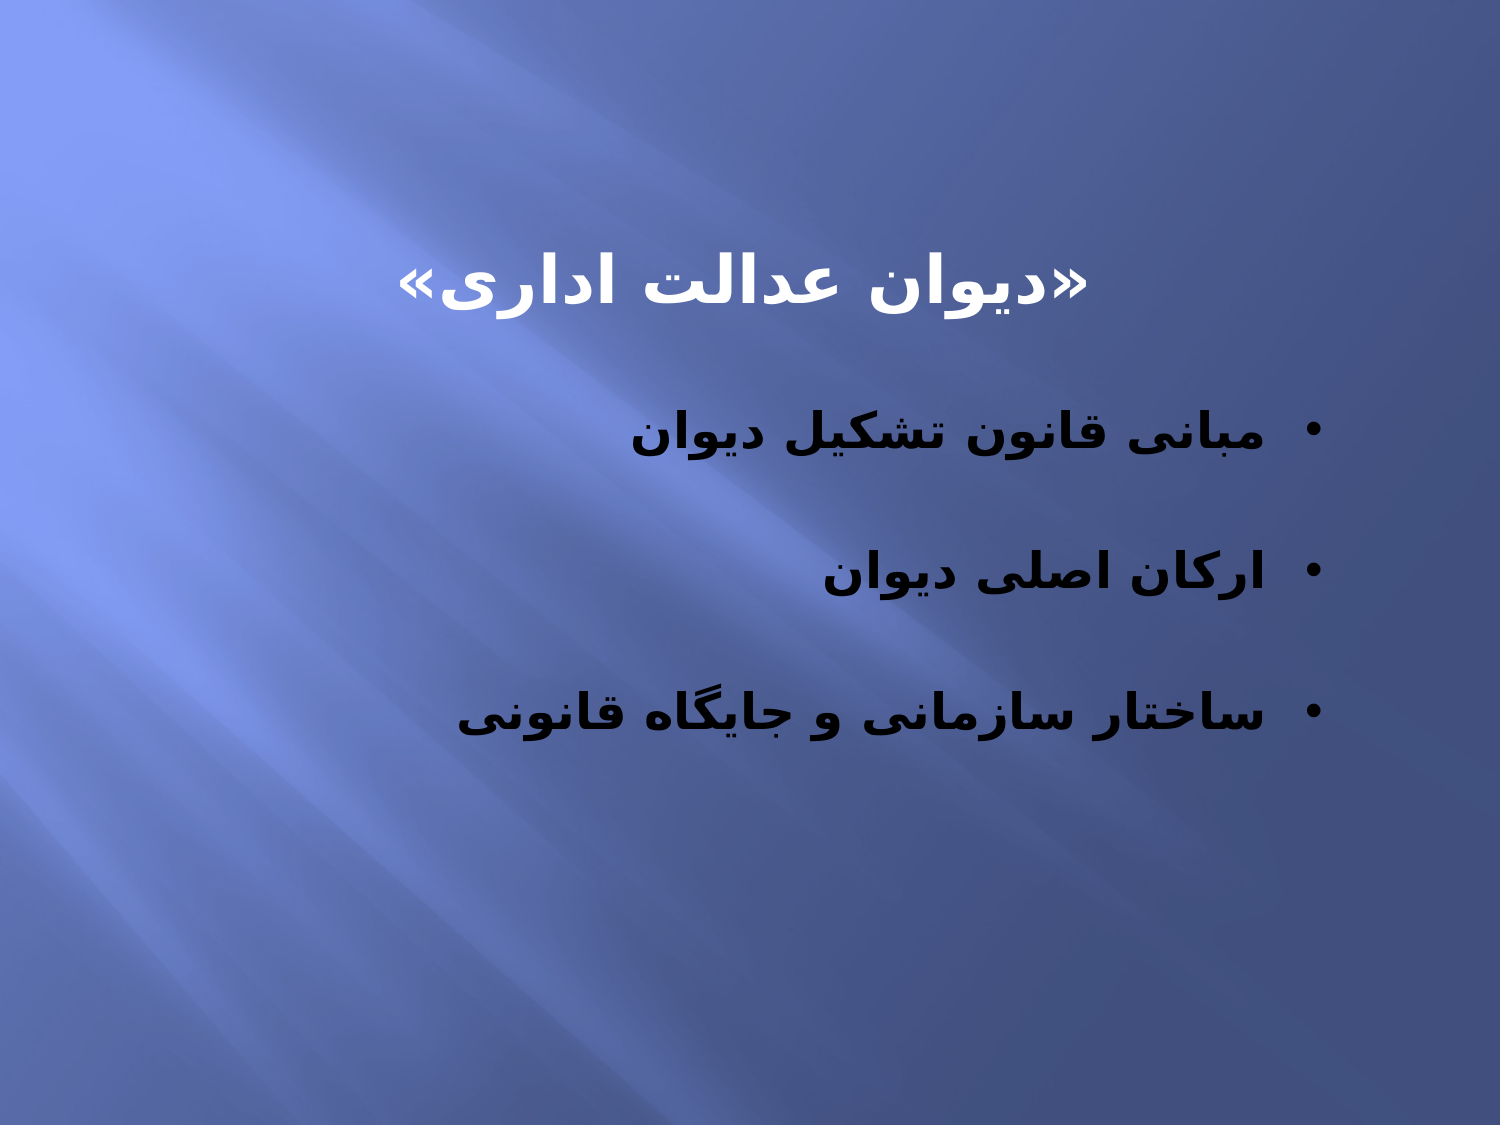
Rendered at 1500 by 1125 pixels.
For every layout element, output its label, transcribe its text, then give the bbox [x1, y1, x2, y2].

text_box «دیوان عدالت اداری» مبانی قانون تشکیل دیوان ارکان اصلی دیوان ساختار سازمانی و جایگاه قانونی [149, 149, 1338, 748]
